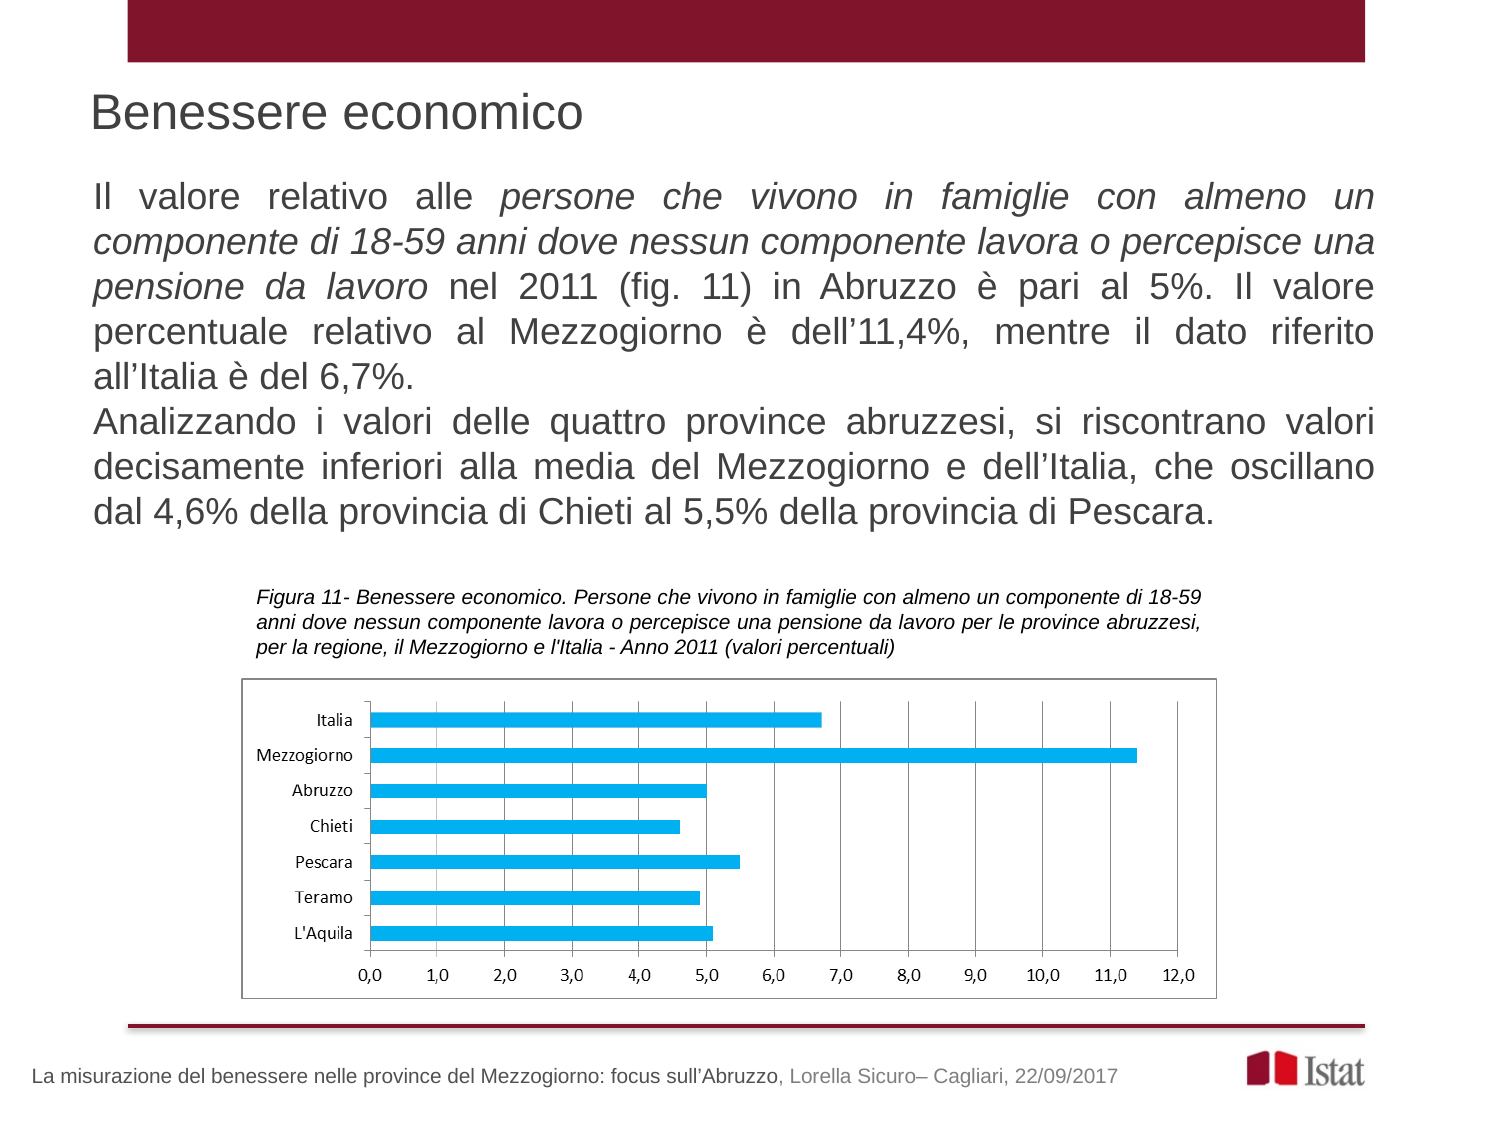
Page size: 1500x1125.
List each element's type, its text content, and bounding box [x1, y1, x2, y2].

text_box Benessere economico [74, 71, 1312, 147]
text_box Il valore relativo alle persone che vivono in famiglie con almeno un componente di 18-59 anni dove nessun componente lavora o percepisce una pensione da lavoro nel 2011 (fig. 11) in Abruzzo è pari al 5%. Il valore percentuale relativo al Mezzogiorno è dell’11,4%, mentre il dato riferito all’Italia è del 6,7%. Analizzando i valori delle quattro province abruzzesi, si riscontrano valori decisamente inferiori alla media del Mezzogiorno e dell’Italia, che oscillano dal 4,6% della provincia di Chieti al 5,5% della provincia di Pescara. [78, 164, 1390, 539]
picture [1239, 1040, 1373, 1097]
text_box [241, 575, 1217, 999]
text_box La misurazione del benessere nelle province del Mezzogiorno: focus sull’Abruzzo, Lorella Sicuro– Cagliari, 22/09/2017 [16, 1055, 1234, 1096]
